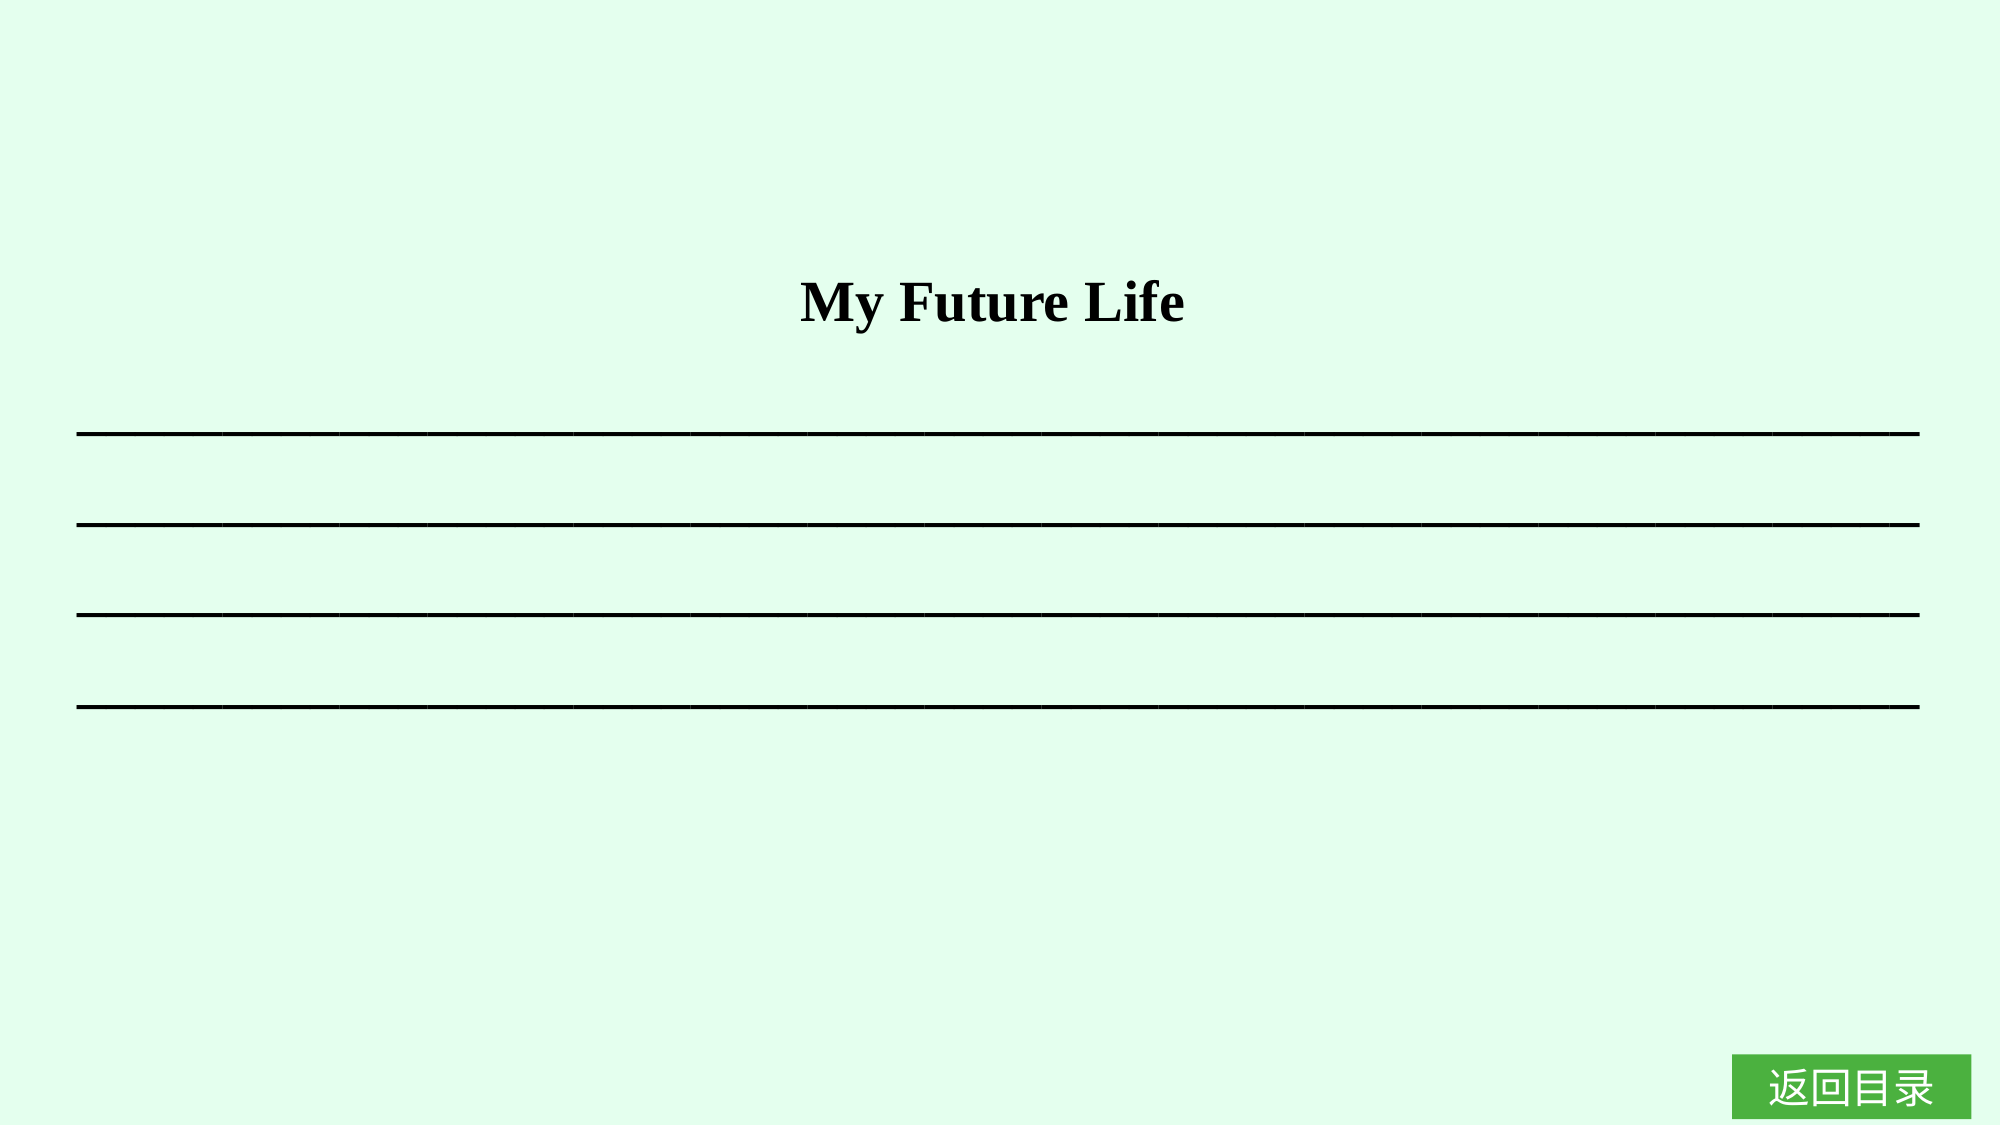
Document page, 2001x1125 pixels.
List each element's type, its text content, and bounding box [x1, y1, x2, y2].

text_box My Future Life [785, 234, 1215, 341]
text_box _______________________________________________________________ _______________________________________________________________ ______________________________________________________________________________________________________________________________ [62, 341, 1938, 720]
